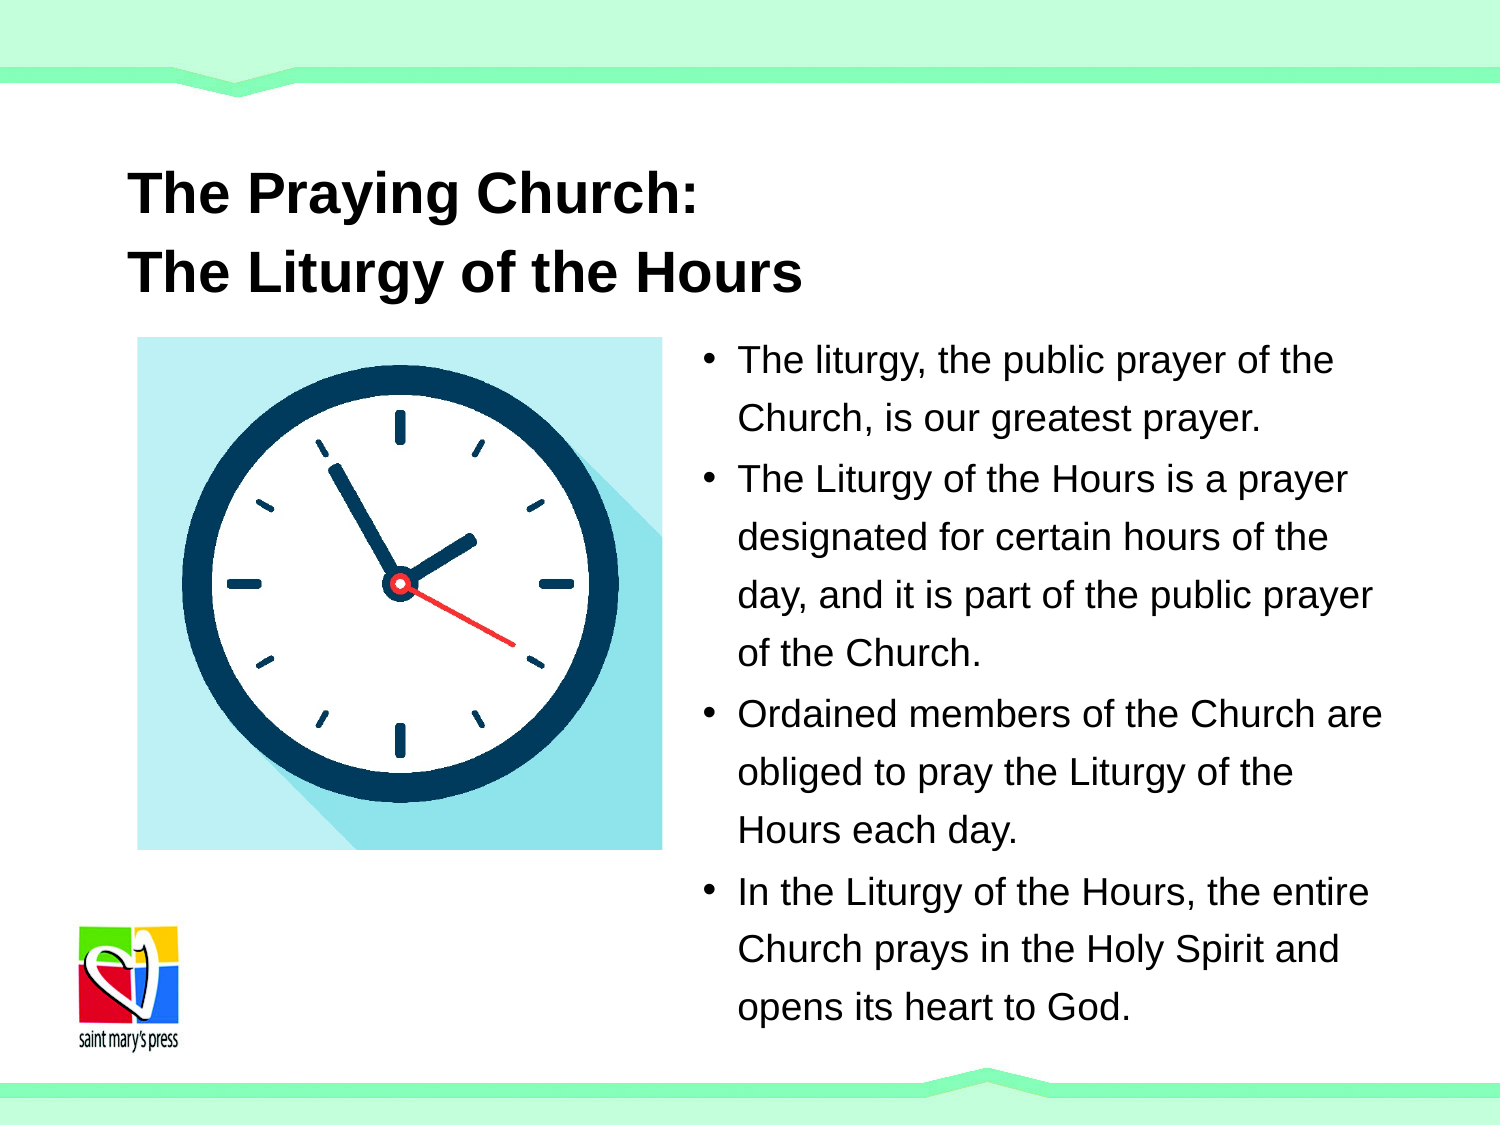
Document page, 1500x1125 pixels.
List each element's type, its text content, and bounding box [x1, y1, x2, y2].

picture [0, 0, 1500, 1125]
list The liturgy, the public prayer of the Church, is our greatest prayer. The Liturgy of the Hours is a prayer designated for certain hours of the day, and it is part of the public prayer of the Church. Ordained members of the Church are obliged to pray the Liturgy of the Hours each day. In the Liturgy of the Hours, the entire Church prays in the Holy Spirit and opens its heart to God. [687, 315, 1400, 1053]
title The Praying Church: The Liturgy of the Hours [112, 137, 1463, 313]
